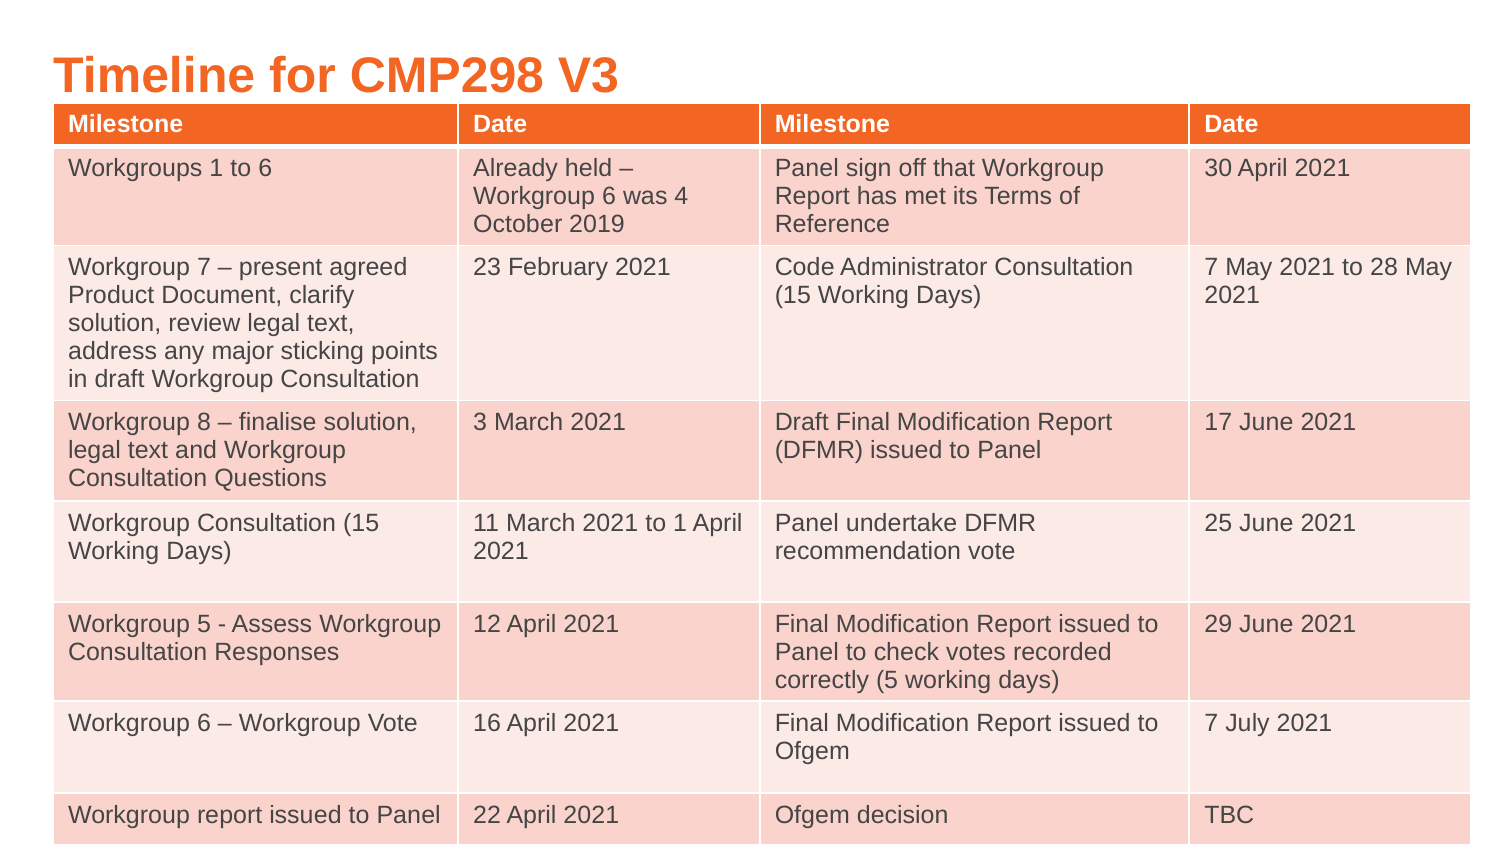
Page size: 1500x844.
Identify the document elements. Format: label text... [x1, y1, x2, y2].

table_cell Workgroup 5 - Assess Workgroup Consultation Responses [54, 603, 457, 700]
table_cell Code Administrator Consultation (15 Working Days) [761, 246, 1188, 400]
table_cell Ofgem decision [761, 794, 1188, 844]
table_cell Final Modification Report issued to Panel to check votes recorded correctly (5 working days) [761, 603, 1188, 700]
title Timeline for CMP298 V3 [53, 54, 1447, 102]
table_cell 7 May 2021 to 28 May 2021 [1190, 246, 1470, 400]
table_cell 30 April 2021 [1190, 149, 1470, 245]
table_cell Workgroup Consultation (15 Working Days) [54, 502, 457, 601]
table_cell Draft Final Modification Report (DFMR) issued to Panel [761, 401, 1188, 500]
table_cell Workgroup report issued to Panel [54, 794, 457, 844]
table_cell Panel sign off that Workgroup Report has met its Terms of Reference [761, 149, 1188, 245]
table_header Milestone [761, 104, 1188, 144]
table_cell 16 April 2021 [459, 702, 759, 792]
table_cell Workgroups 1 to 6 [54, 149, 457, 245]
table_cell 25 June 2021 [1190, 502, 1470, 601]
table_cell TBC [1190, 794, 1470, 844]
table_cell Workgroup 8 – finalise solution, legal text and Workgroup Consultation Questions [54, 401, 457, 500]
table_cell Panel undertake DFMR recommendation vote [761, 502, 1188, 601]
table_cell Workgroup 7 – present agreed Product Document, clarify solution, review legal text, address any major sticking points in draft Workgroup Consultation [54, 246, 457, 400]
table_cell 22 April 2021 [459, 794, 759, 844]
table_header Date [1190, 104, 1470, 144]
table_cell 11 March 2021 to 1 April 2021 [459, 502, 759, 601]
table_cell 23 February 2021 [459, 246, 759, 400]
table_cell 7 July 2021 [1190, 702, 1470, 792]
table_cell Already held – Workgroup 6 was 4 October 2019 [459, 149, 759, 245]
table_header Date [459, 104, 759, 144]
table_header Milestone [54, 104, 457, 144]
table_cell Workgroup 6 – Workgroup Vote [54, 702, 457, 792]
table_cell 17 June 2021 [1190, 401, 1470, 500]
table_cell 29 June 2021 [1190, 603, 1470, 700]
table_cell Final Modification Report issued to Ofgem [761, 702, 1188, 792]
table_cell 3 March 2021 [459, 401, 759, 500]
table_cell 12 April 2021 [459, 603, 759, 700]
